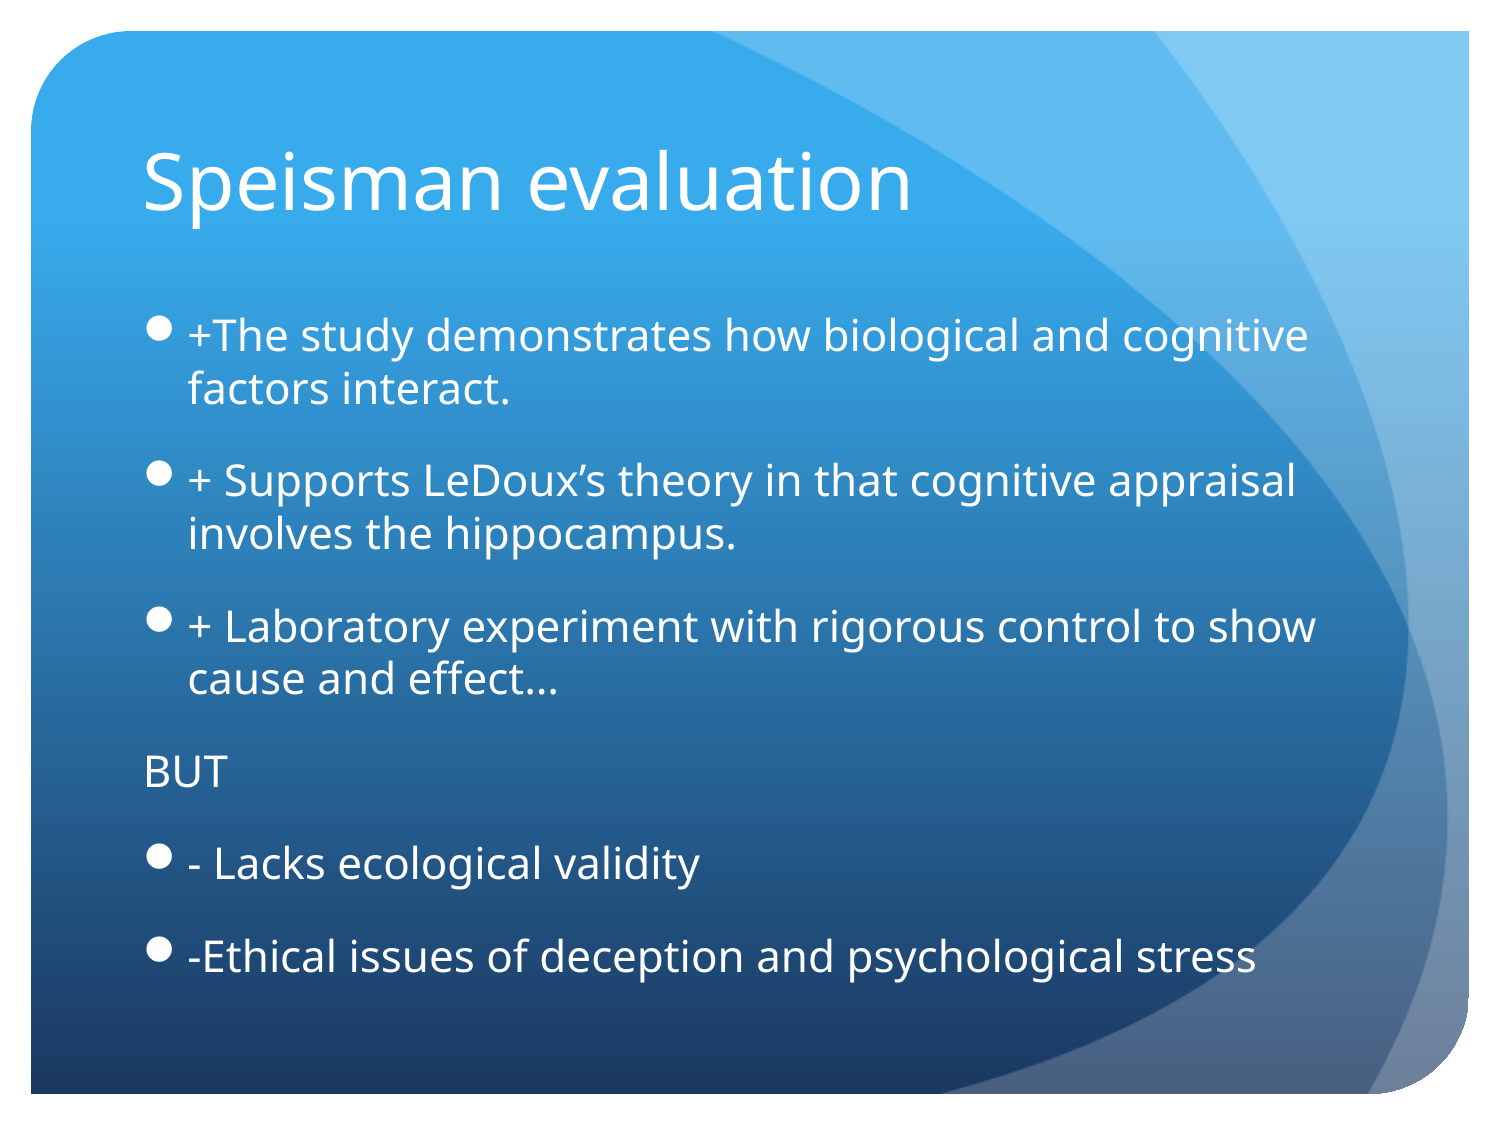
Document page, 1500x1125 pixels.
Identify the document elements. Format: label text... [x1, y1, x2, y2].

list +The study demonstrates how biological and cognitive factors interact. + Supports LeDoux’s theory in that cognitive appraisal involves the hippocampus. + Laboratory experiment with rigorous control to show cause and effect… BUT - Lacks ecological validity -Ethical issues of deception and psychological stress [127, 299, 1372, 991]
title Speisman evaluation [127, 62, 1372, 234]
picture [24, 30, 1473, 1094]
